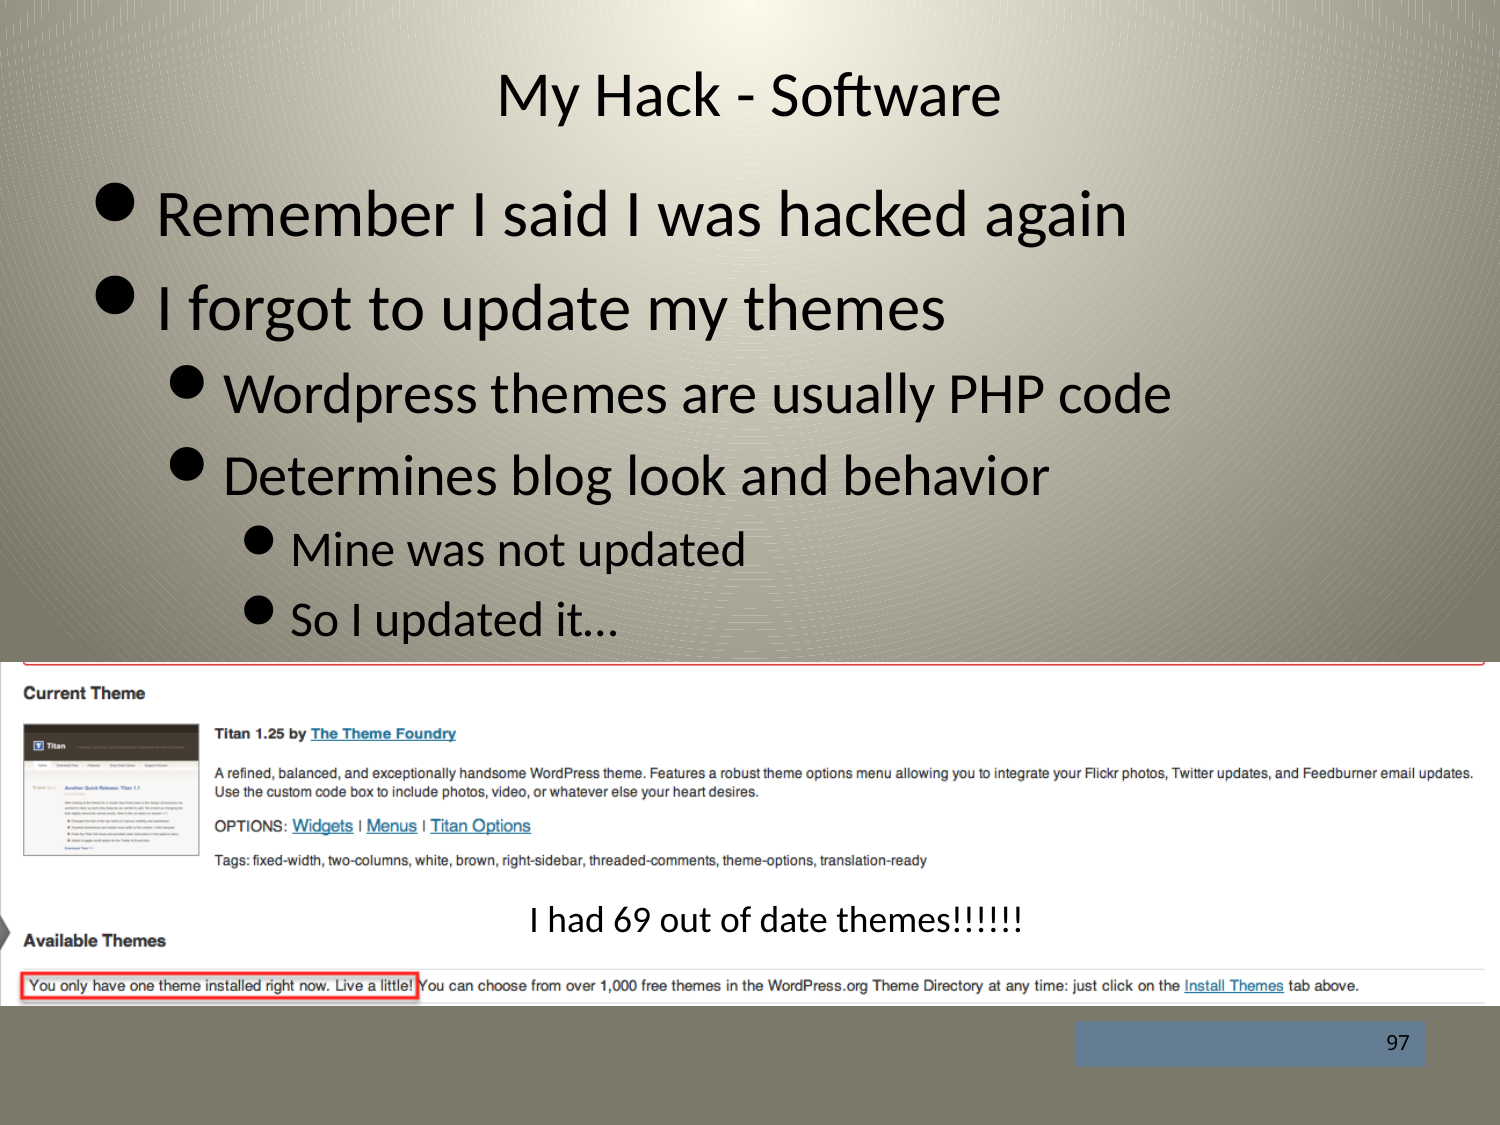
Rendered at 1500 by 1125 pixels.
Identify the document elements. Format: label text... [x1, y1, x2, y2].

title My Hack - Software [75, 45, 1425, 138]
slide_number 97 [1074, 1021, 1425, 1067]
list Remember I said I was hacked again I forgot to update my themes Wordpress themes are usually PHP code Determines blog look and behavior Mine was not updated So I updated it… [75, 162, 1425, 660]
picture [0, 662, 1500, 1007]
